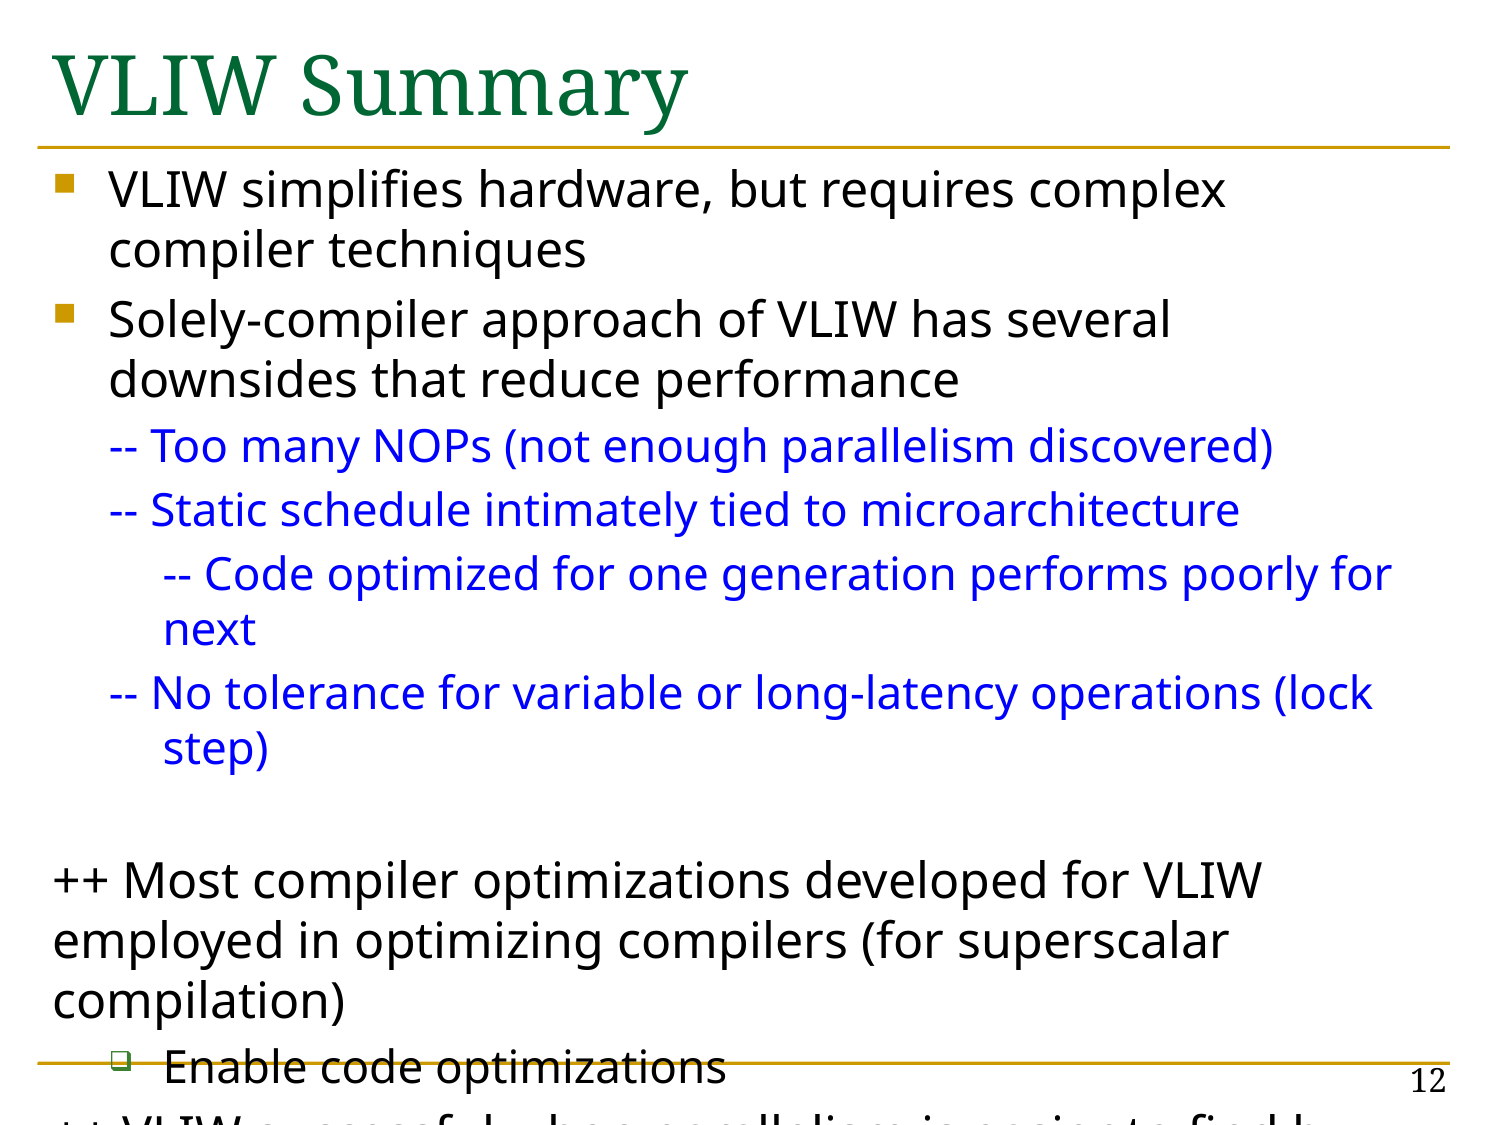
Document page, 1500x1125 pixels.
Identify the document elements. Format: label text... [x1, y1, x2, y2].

title VLIW Summary [37, 24, 1450, 149]
slide_number 12 [1111, 1036, 1462, 1112]
list VLIW simplifies hardware, but requires complex compiler techniques Solely-compiler approach of VLIW has several downsides that reduce performance -- Too many NOPs (not enough parallelism discovered) -- Static schedule intimately tied to microarchitecture -- Code optimized for one generation performs poorly for next -- No tolerance for variable or long-latency operations (lock step) ++ Most compiler optimizations developed for VLIW employed in optimizing compilers (for superscalar compilation) Enable code optimizations ++ VLIW successful when parallelism is easier to find by the compiler (traditionally embedded markets, DSPs) [37, 149, 1450, 1003]
